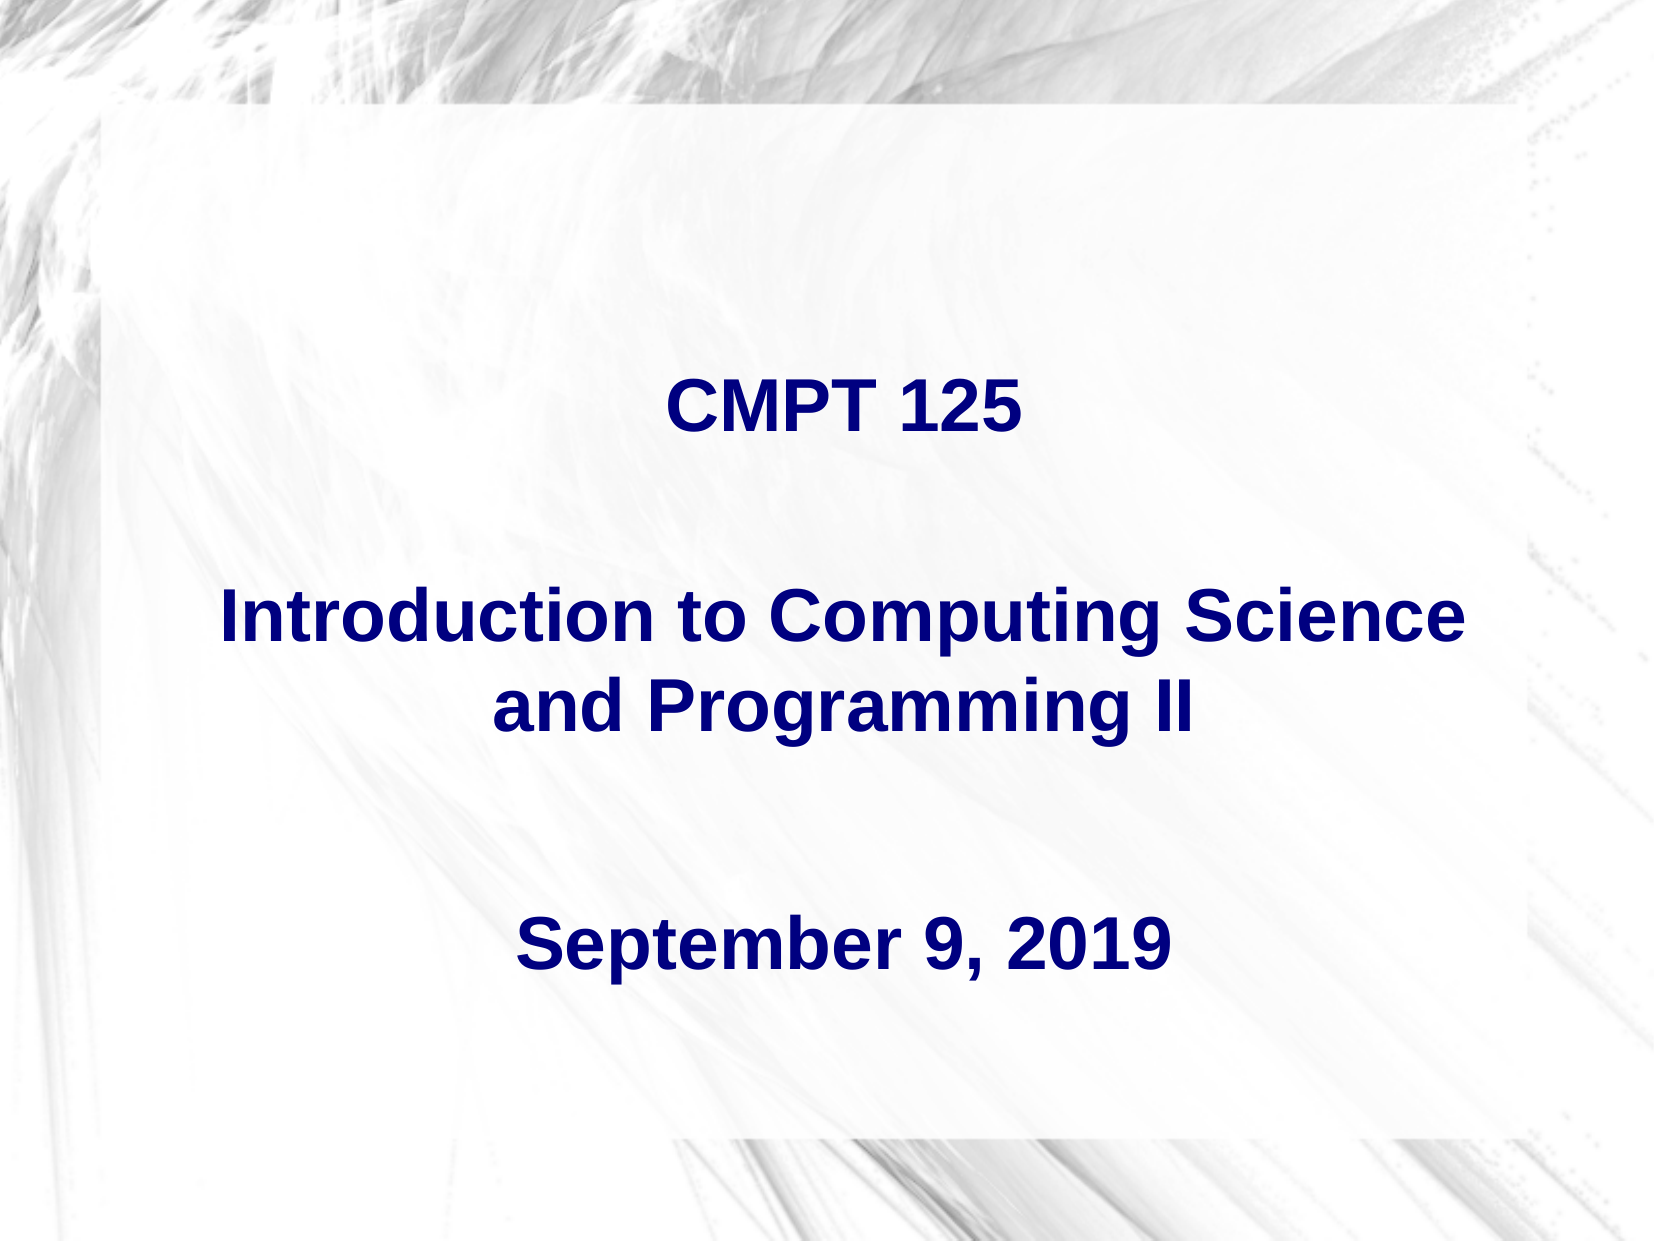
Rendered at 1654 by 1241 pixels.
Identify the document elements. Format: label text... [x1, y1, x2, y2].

list CMPT 125 Introduction to Computing Science and Programming II September 9, 2019 [118, 237, 1571, 1224]
picture [0, 0, 1654, 1241]
